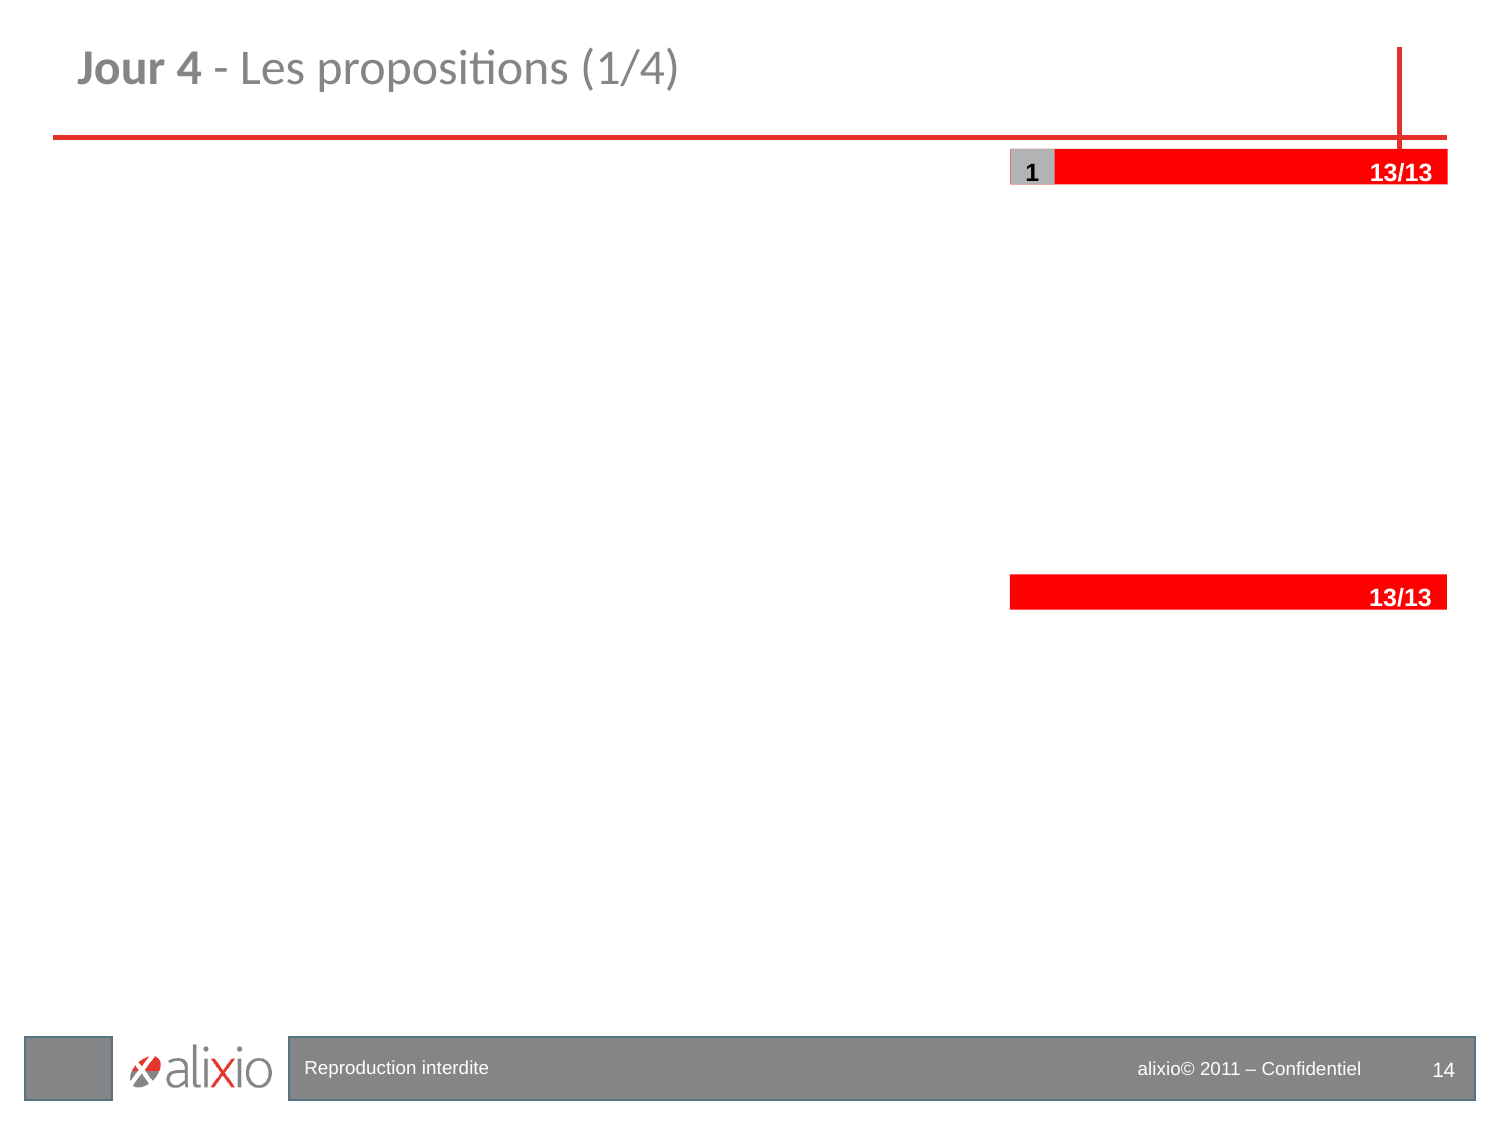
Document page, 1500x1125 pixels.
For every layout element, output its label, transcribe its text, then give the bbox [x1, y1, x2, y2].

title Jour 4 - Les propositions (1/4) [62, 26, 1365, 102]
slide_number 14 [1412, 1037, 1476, 1101]
picture [128, 1038, 273, 1092]
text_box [1010, 148, 1448, 182]
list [42, 183, 1456, 1009]
